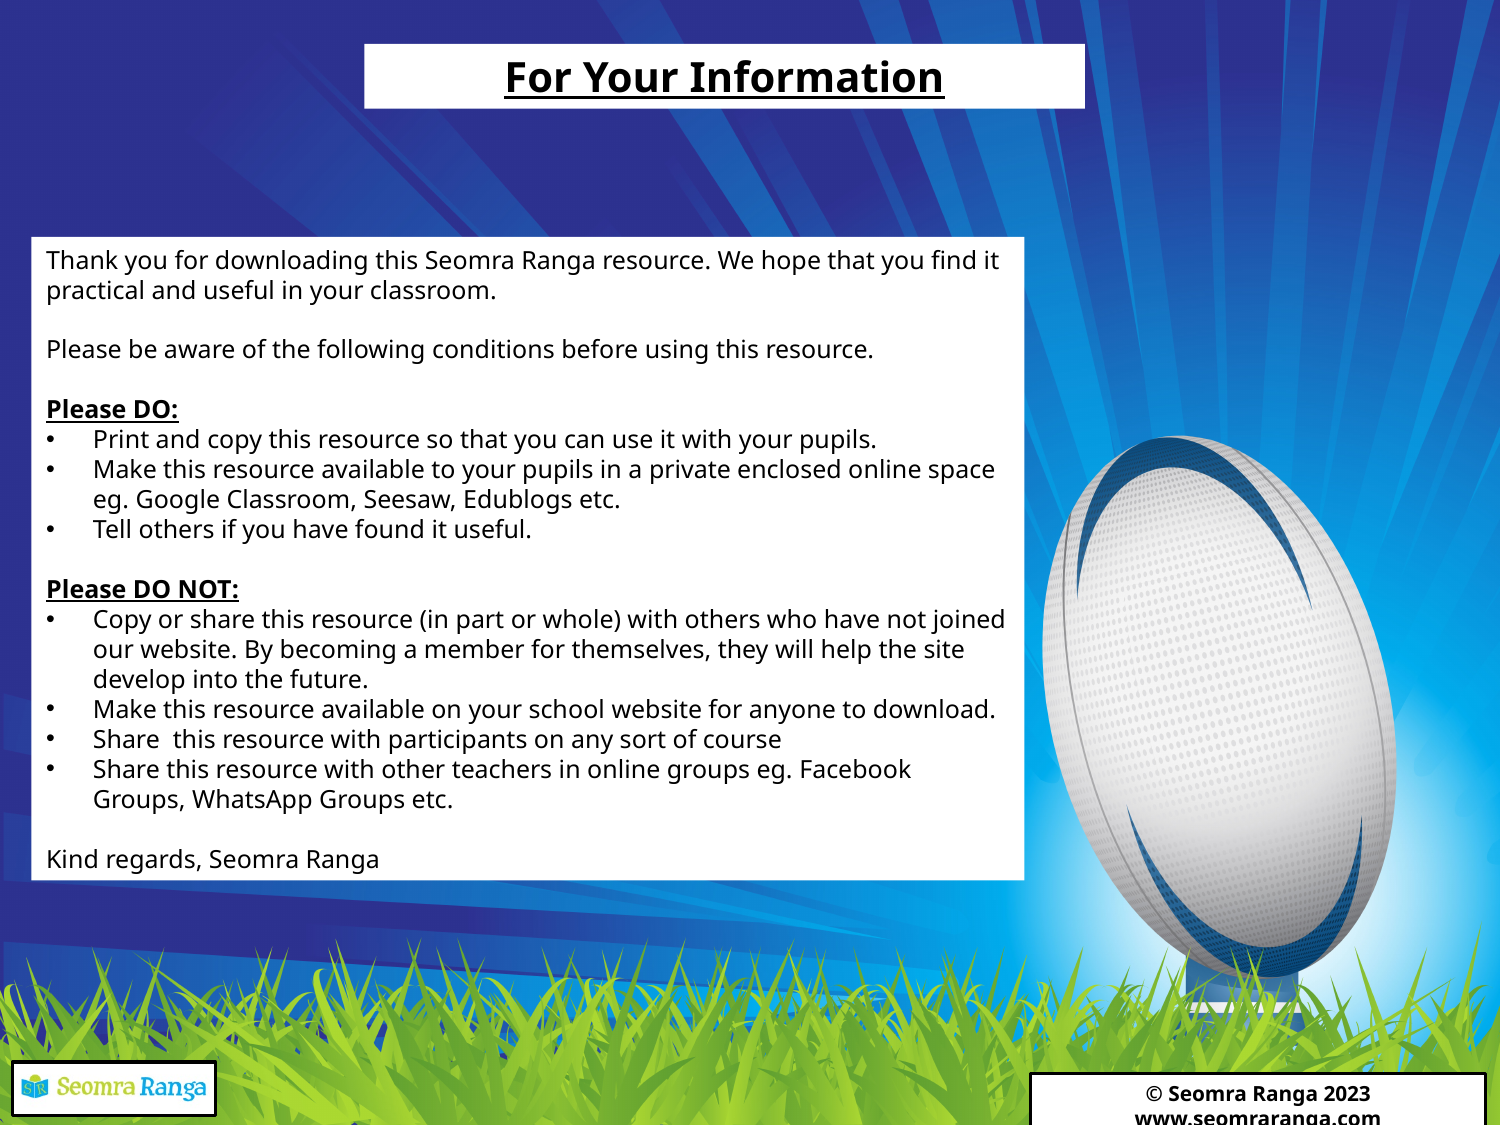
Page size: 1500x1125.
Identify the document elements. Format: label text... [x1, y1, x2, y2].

text_box Thank you for downloading this Seomra Ranga resource. We hope that you find it practical and useful in your classroom. Please be aware of the following conditions before using this resource. Please DO: Print and copy this resource so that you can use it with your pupils. Make this resource available to your pupils in a private enclosed online space eg. Google Classroom, Seesaw, Edublogs etc. Tell others if you have found it useful. Please DO NOT: Copy or share this resource (in part or whole) with others who have not joined our website. By becoming a member for themselves, they will help the site develop into the future. Make this resource available on your school website for anyone to download. Share this resource with participants on any sort of course Share this resource with other teachers in online groups eg. Facebook Groups, WhatsApp Groups etc. Kind regards, Seomra Ranga [31, 236, 1025, 881]
picture [0, 0, 1500, 1125]
text_box For Your Information [364, 43, 1085, 109]
text_box © Seomra Ranga 2023 www.seomraranga.com [1030, 1073, 1486, 1125]
